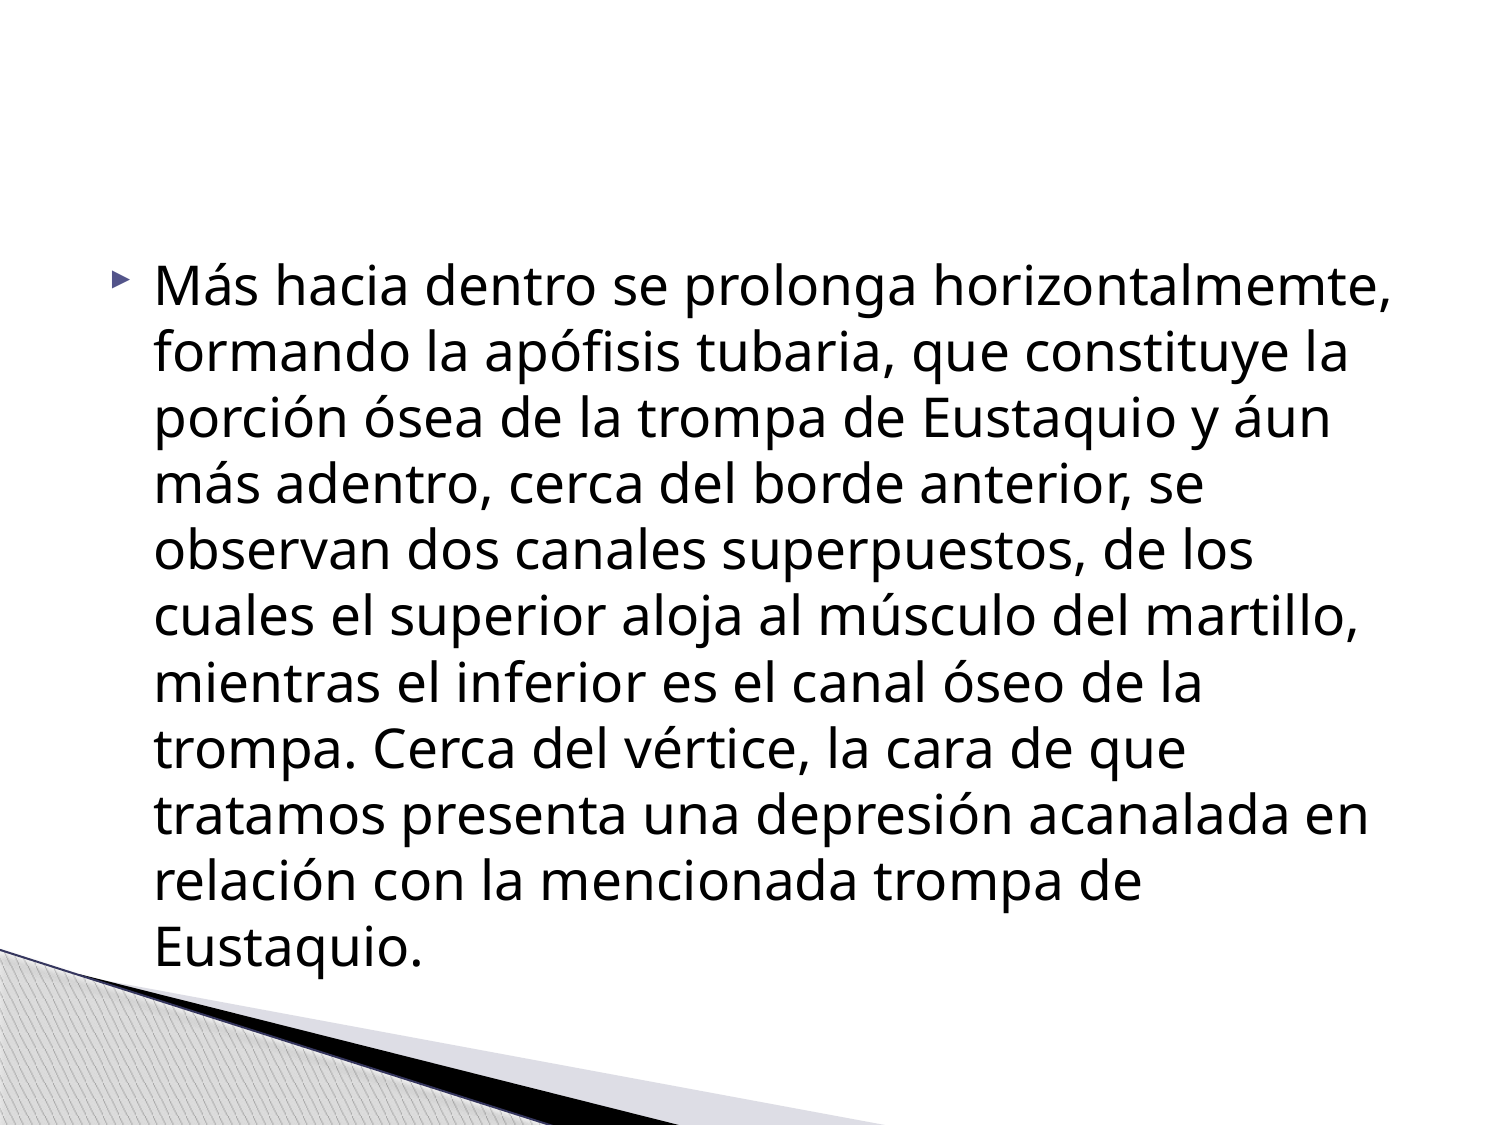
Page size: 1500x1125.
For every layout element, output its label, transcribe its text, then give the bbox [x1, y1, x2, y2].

list Más hacia dentro se prolonga horizontalmemte, formando la apófisis tubaria, que constituye la porción ósea de la trompa de Eustaquio y áun más adentro, cerca del borde anterior, se observan dos canales superpuestos, de los cuales el superior aloja al músculo del martillo, mientras el inferior es el canal óseo de la trompa. Cerca del vértice, la cara de que tratamos presenta una depresión acanalada en relación con la mencionada trompa de Eustaquio. [75, 243, 1425, 986]
